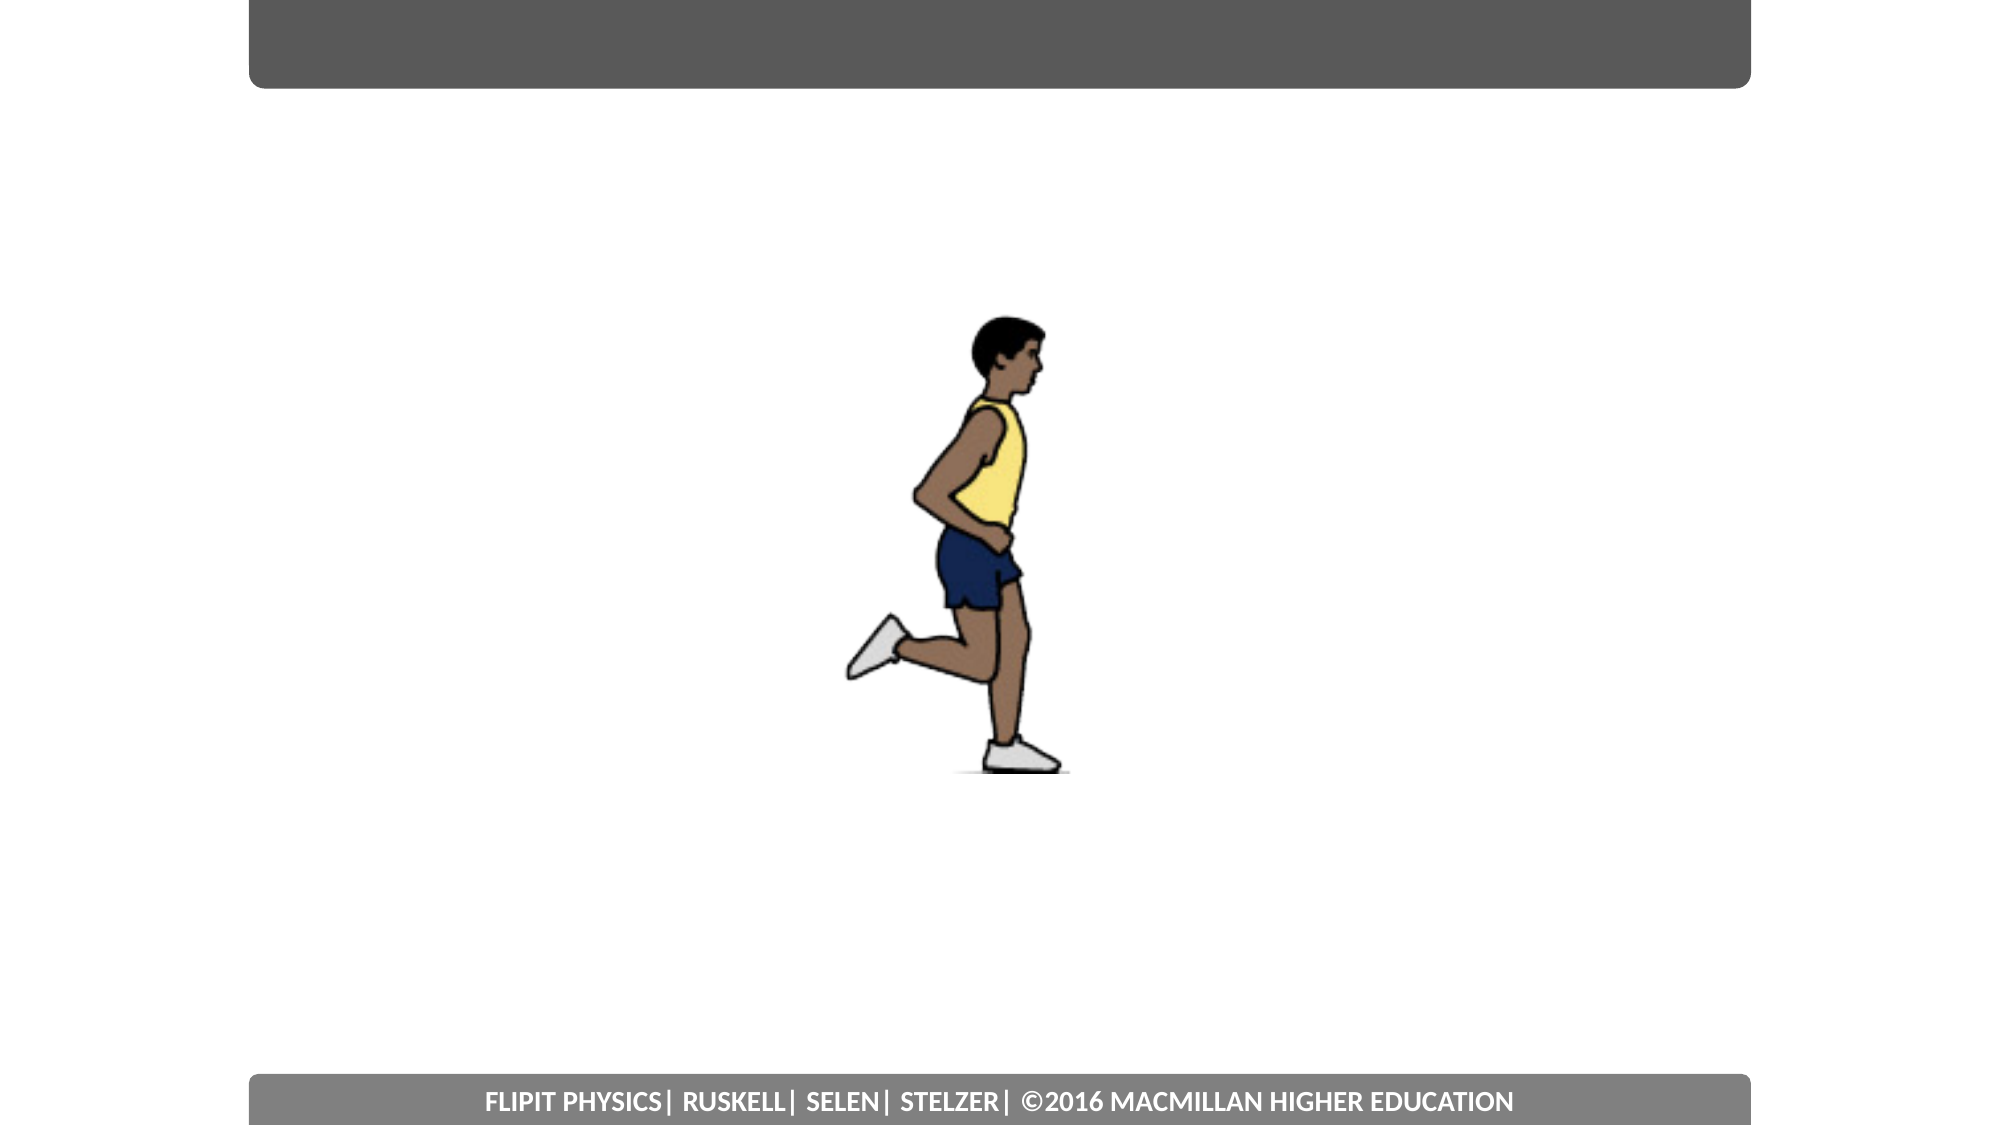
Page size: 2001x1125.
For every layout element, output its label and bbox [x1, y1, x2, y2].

text_box [249, 1074, 1750, 1125]
text_box [248, 0, 1752, 89]
picture [799, 310, 1113, 775]
